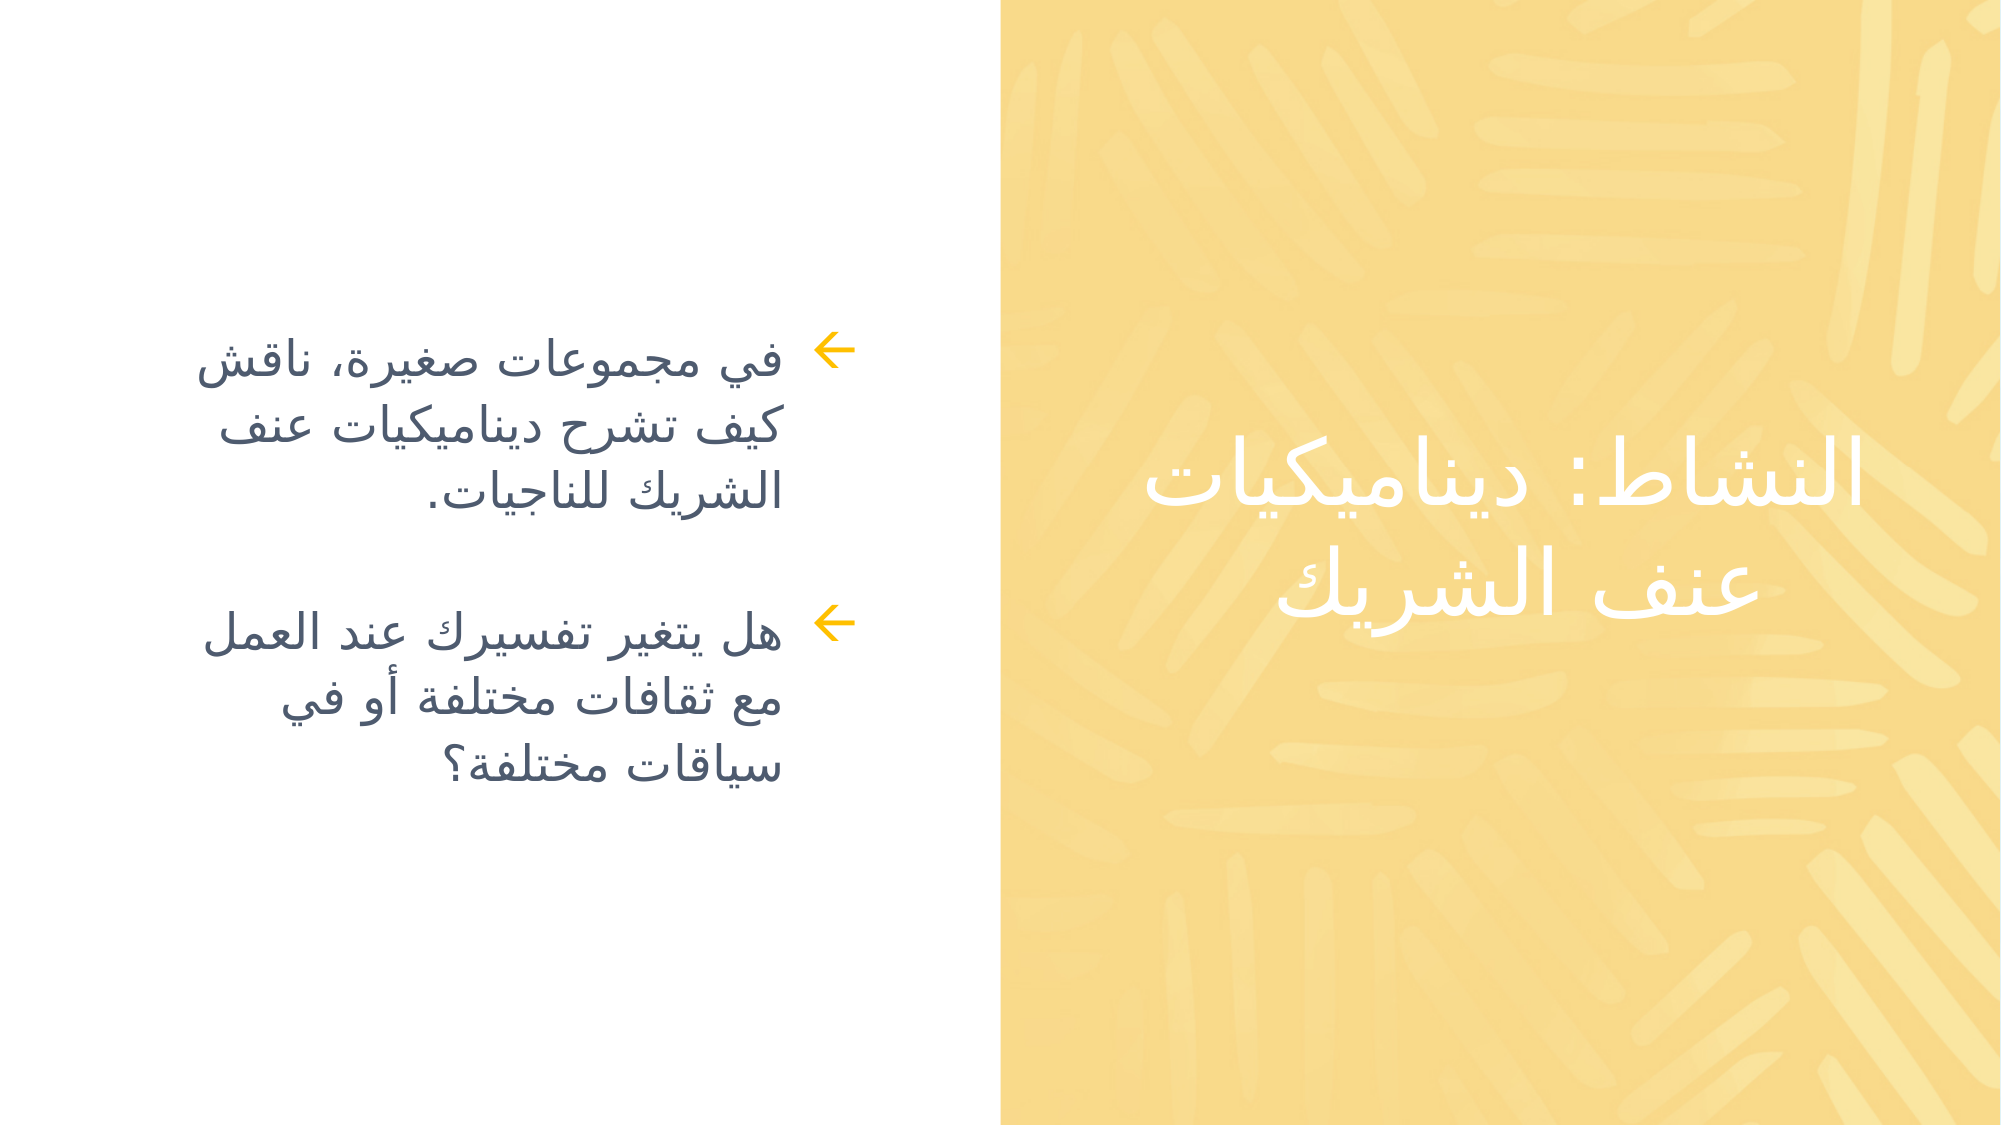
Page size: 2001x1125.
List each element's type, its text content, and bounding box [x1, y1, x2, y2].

list في مجموعات صغيرة، ناقش كيف تشرح ديناميكيات عنف الشريك للناجيات. هل يتغير تفسيرك عند العمل مع ثقافات مختلفة أو في سياقات مختلفة؟ [132, 140, 868, 971]
picture [0, 0, 2001, 1125]
title النشاط: ديناميكيات عنف الشريك [1114, 396, 1897, 651]
